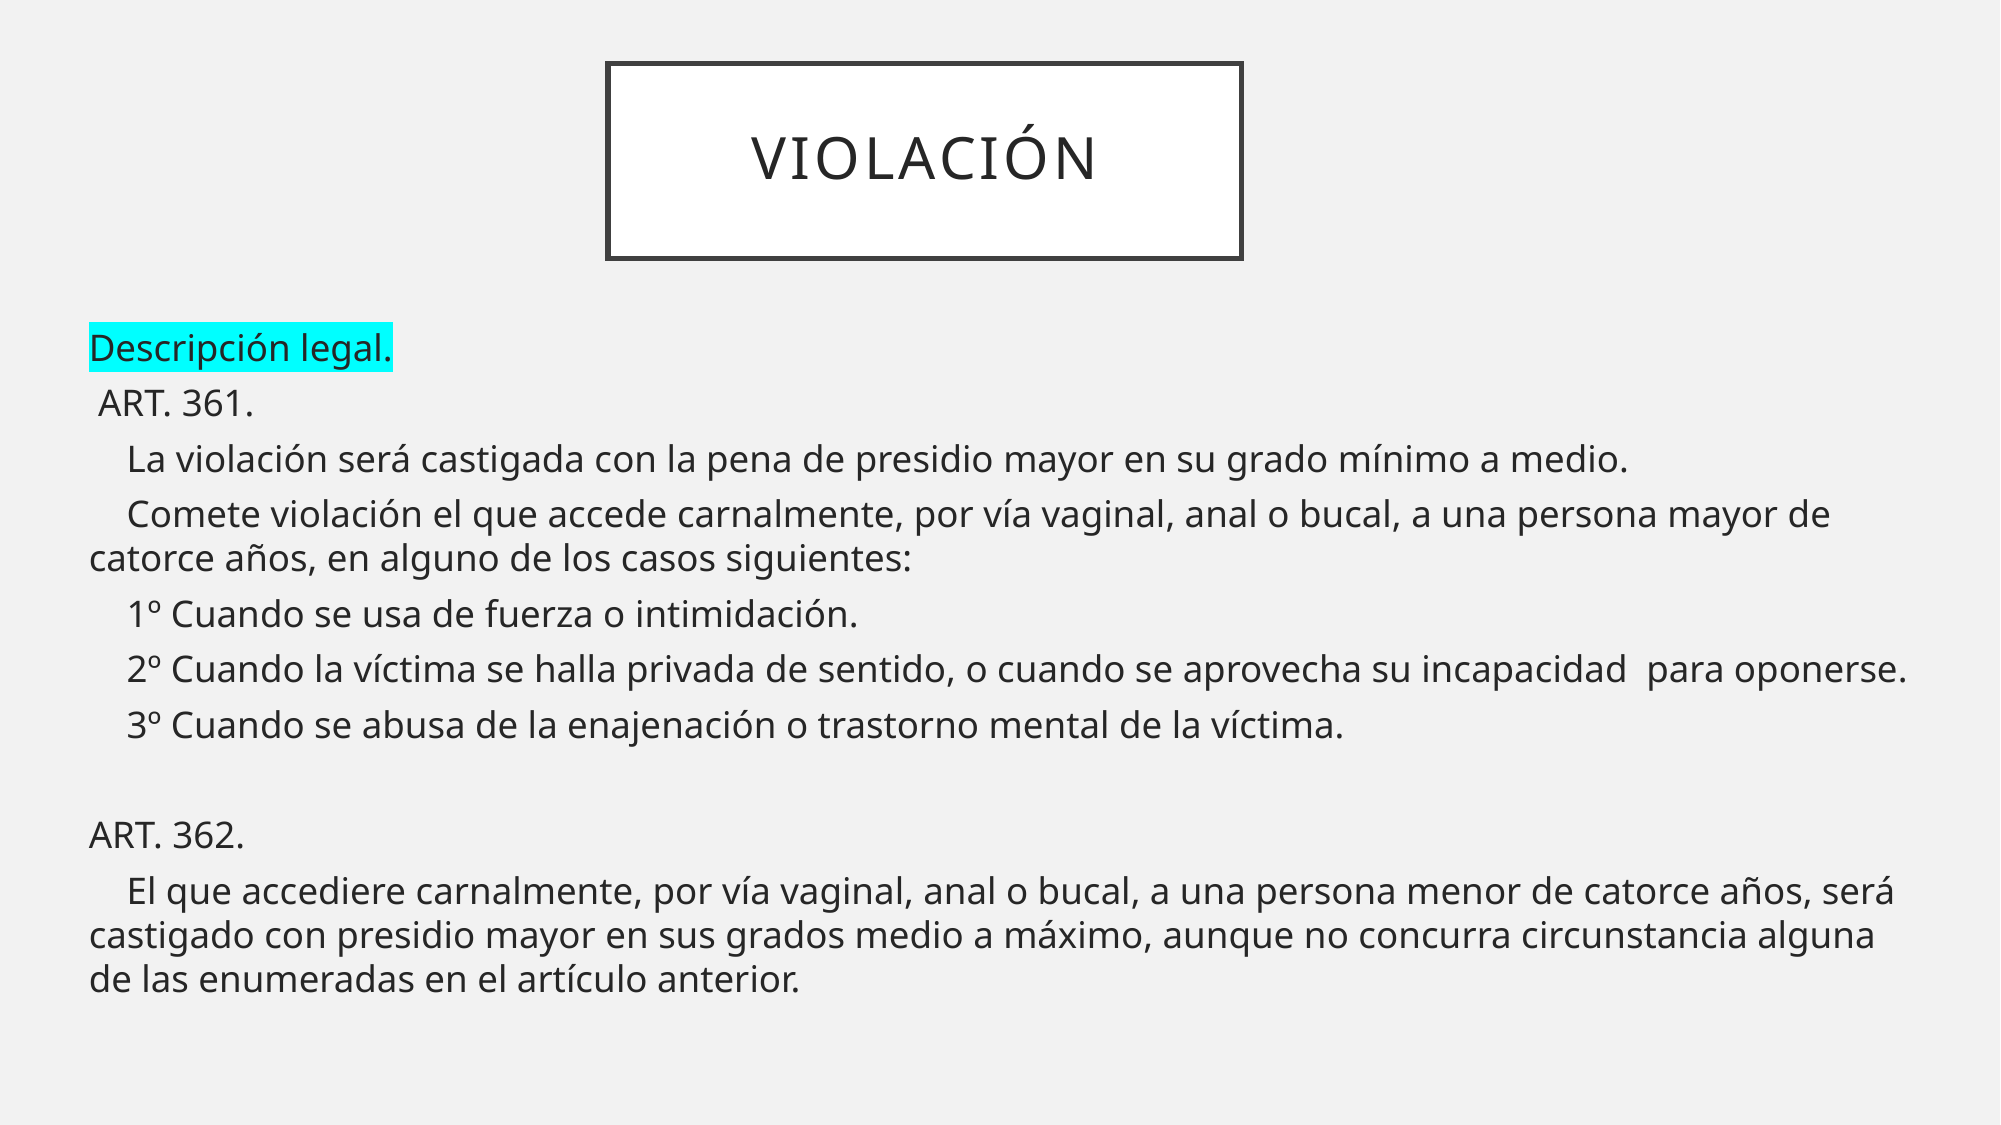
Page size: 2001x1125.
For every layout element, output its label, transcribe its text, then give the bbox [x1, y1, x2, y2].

title VIOLACIÓN [605, 61, 1244, 261]
list Descripción legal. ART. 361. La violación será castigada con la pena de presidio mayor en su grado mínimo a medio. Comete violación el que accede carnalmente, por vía vaginal, anal o bucal, a una persona mayor de catorce años, en alguno de los casos siguientes: 1º Cuando se usa de fuerza o intimidación. 2º Cuando la víctima se halla privada de sentido, o cuando se aprovecha su incapacidad para oponerse. 3º Cuando se abusa de la enajenación o trastorno mental de la víctima. ART. 362. El que accediere carnalmente, por vía vaginal, anal o bucal, a una persona menor de catorce años, será castigado con presidio mayor en sus grados medio a máximo, aunque no concurra circunstancia alguna de las enumeradas en el artículo anterior. [73, 317, 1927, 1063]
